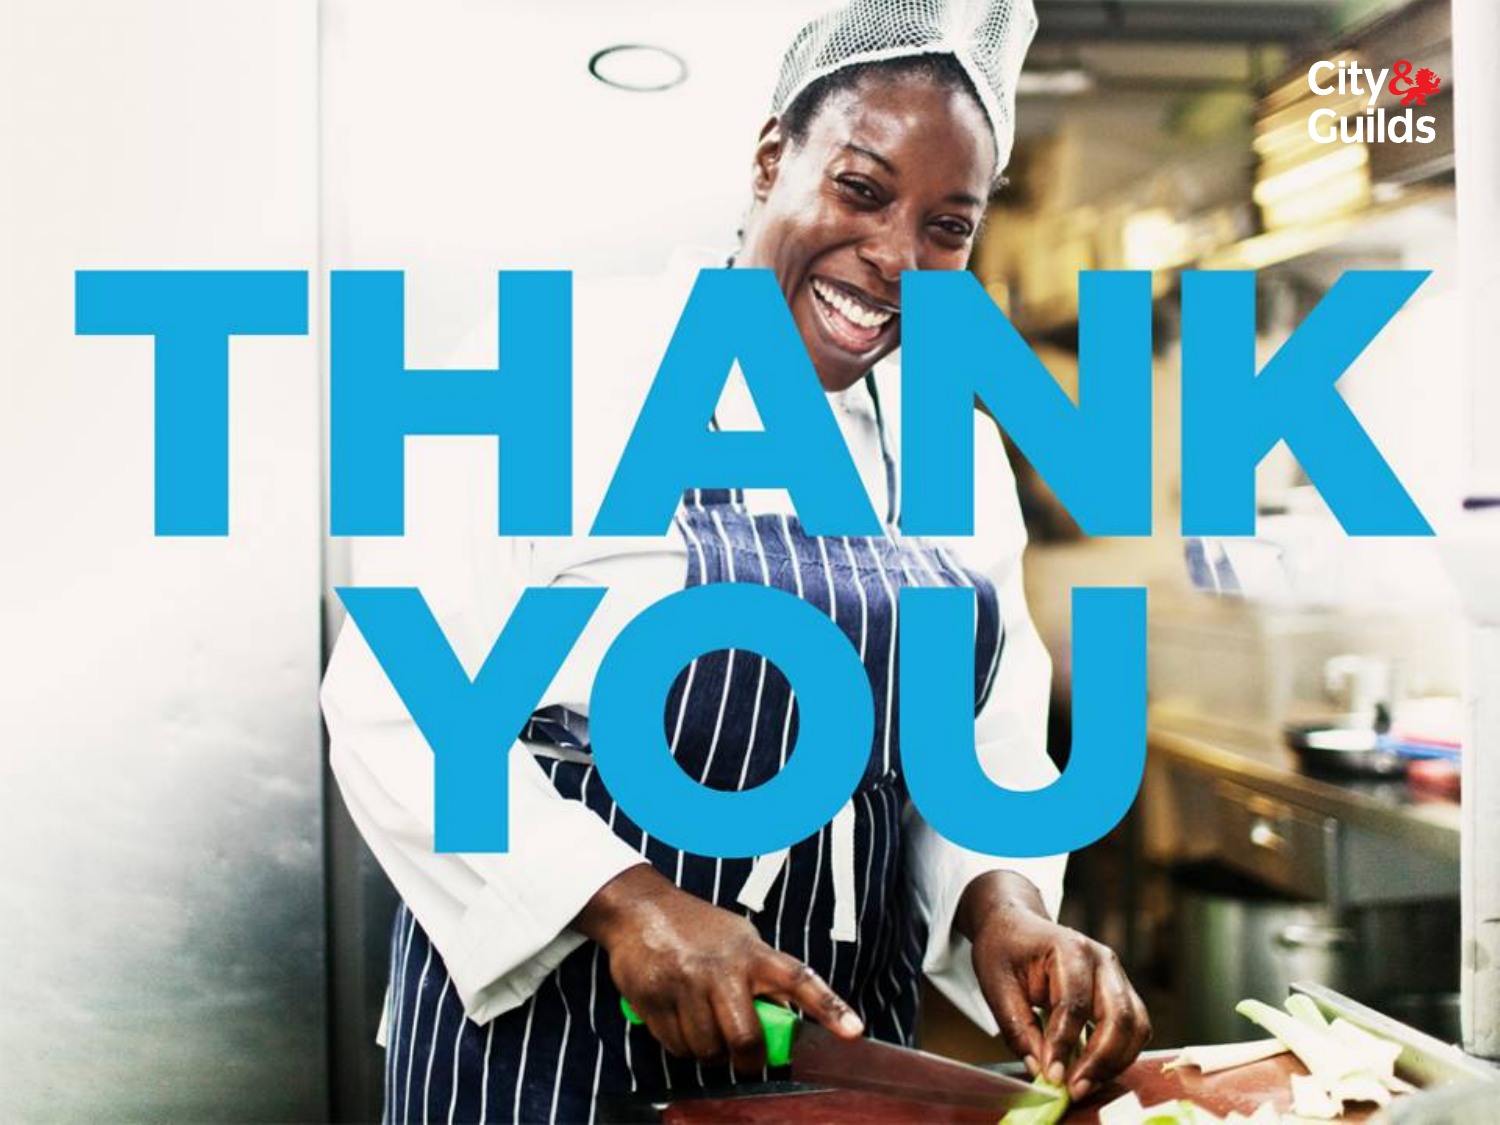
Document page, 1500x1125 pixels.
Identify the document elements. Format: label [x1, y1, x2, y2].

picture [0, 0, 1500, 1125]
text_box [1308, 60, 1442, 144]
